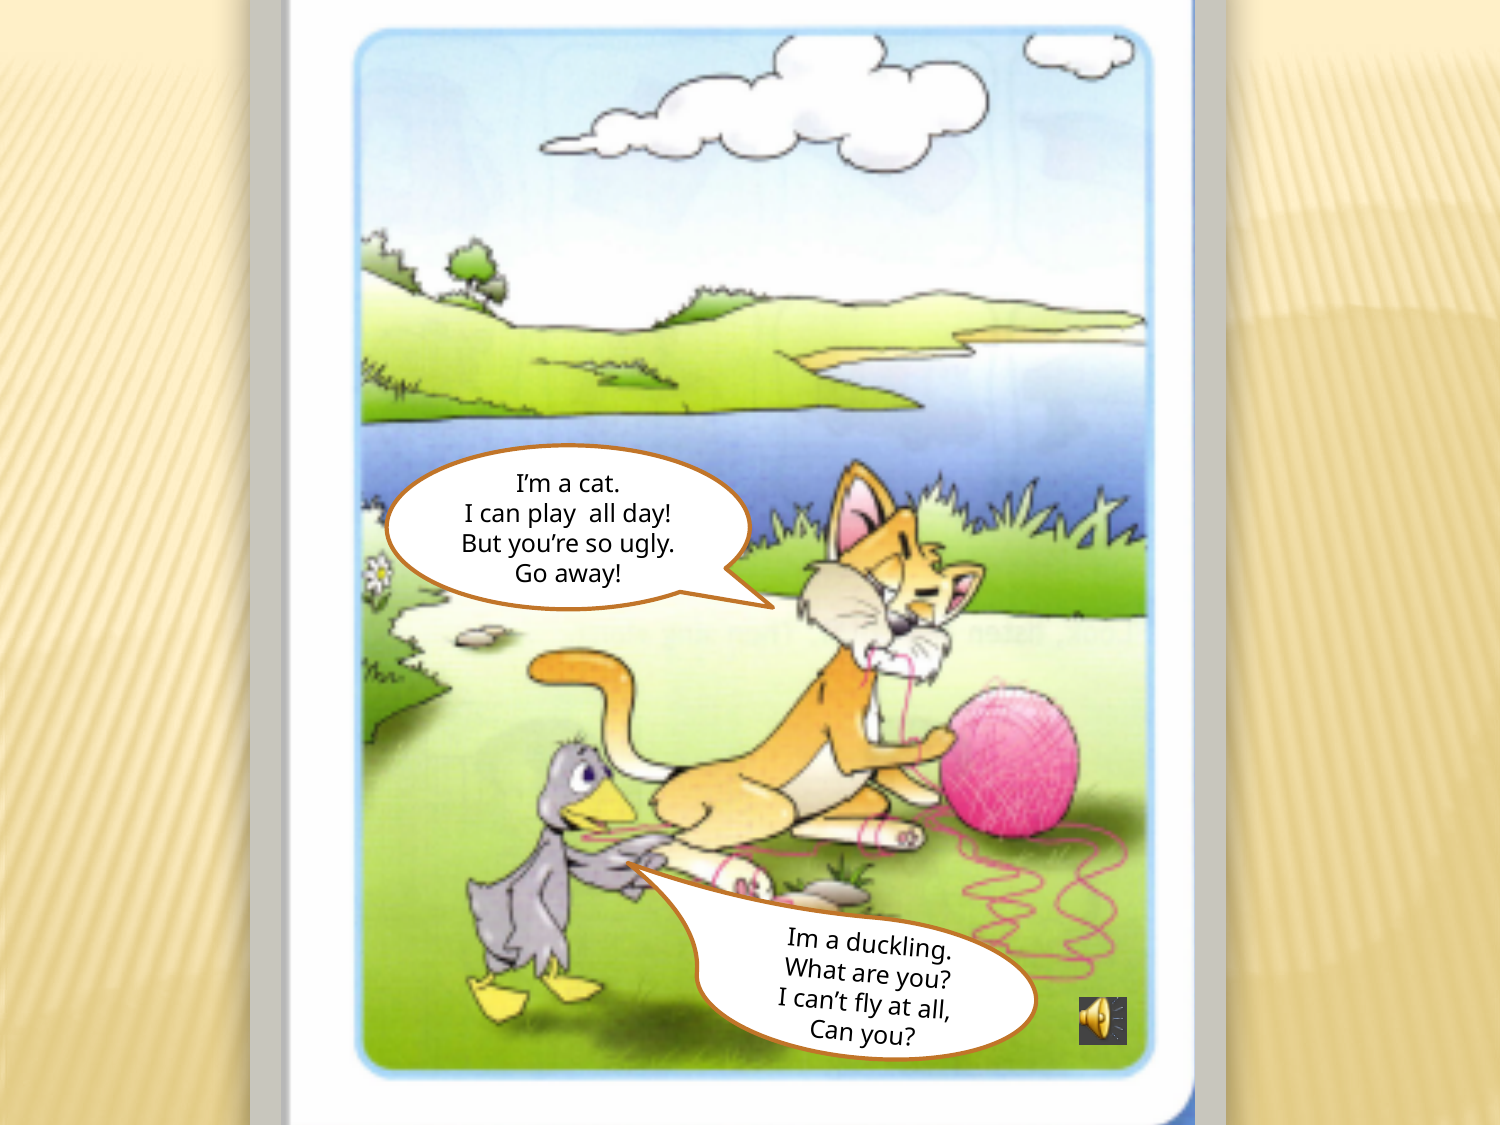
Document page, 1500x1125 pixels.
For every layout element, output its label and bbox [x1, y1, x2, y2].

picture [280, 0, 1196, 1125]
